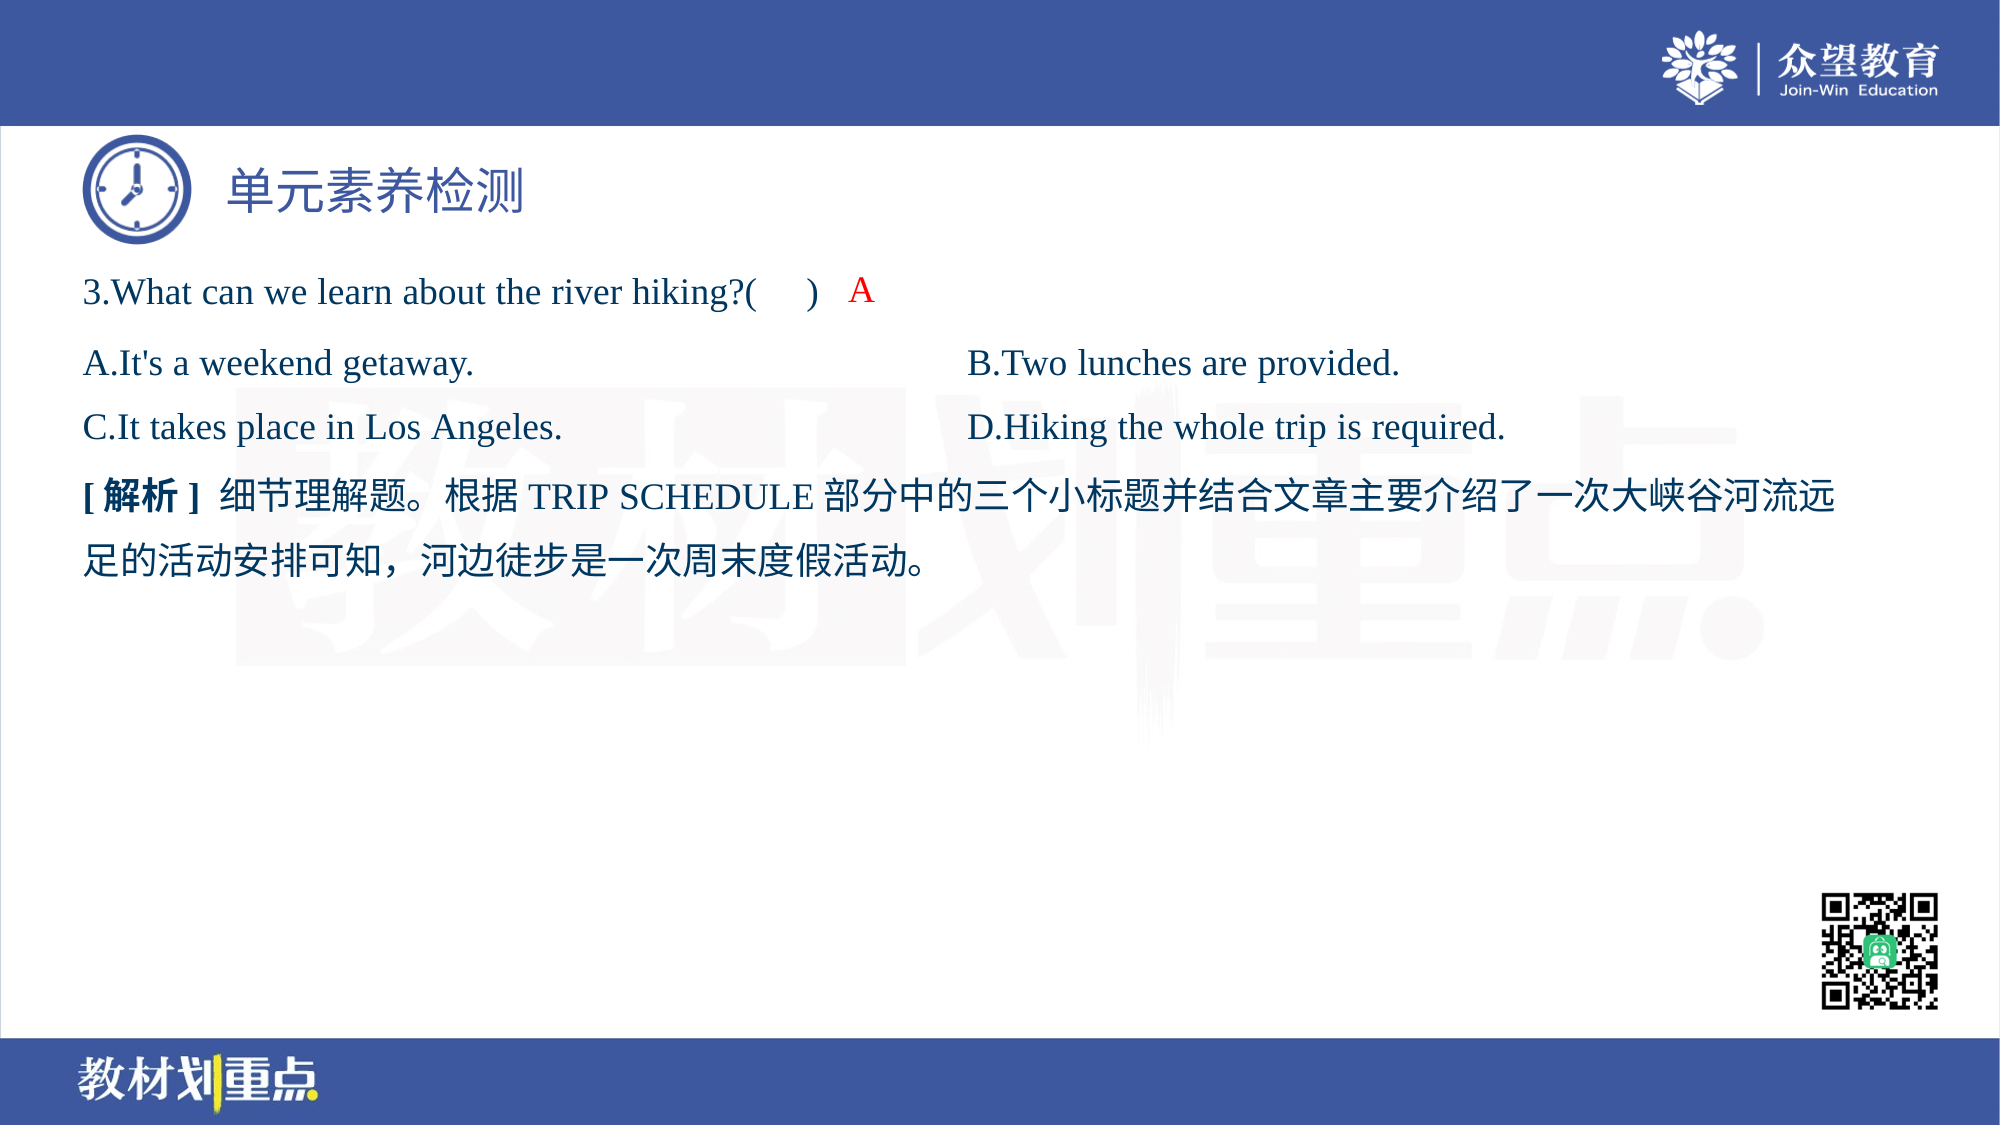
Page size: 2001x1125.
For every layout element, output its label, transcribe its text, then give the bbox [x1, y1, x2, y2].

text_box A.It's a weekend getaway. B.Two lunches are provided. C.It takes place in Los Angeles. D.Hiking the whole trip is required. [82, 313, 1817, 441]
picture [0, 0, 2000, 1125]
text_box [解析] 细节理解题。根据TRIP SCHEDULE部分中的三个小标题并结合文章主要介绍了一次大峡谷河流远 足的活动安排可知，河边徒步是一次周末度假活动。 [82, 448, 1817, 576]
text_box A [834, 245, 889, 304]
text_box 3.What can we learn about the river hiking?( ) [82, 247, 1817, 306]
